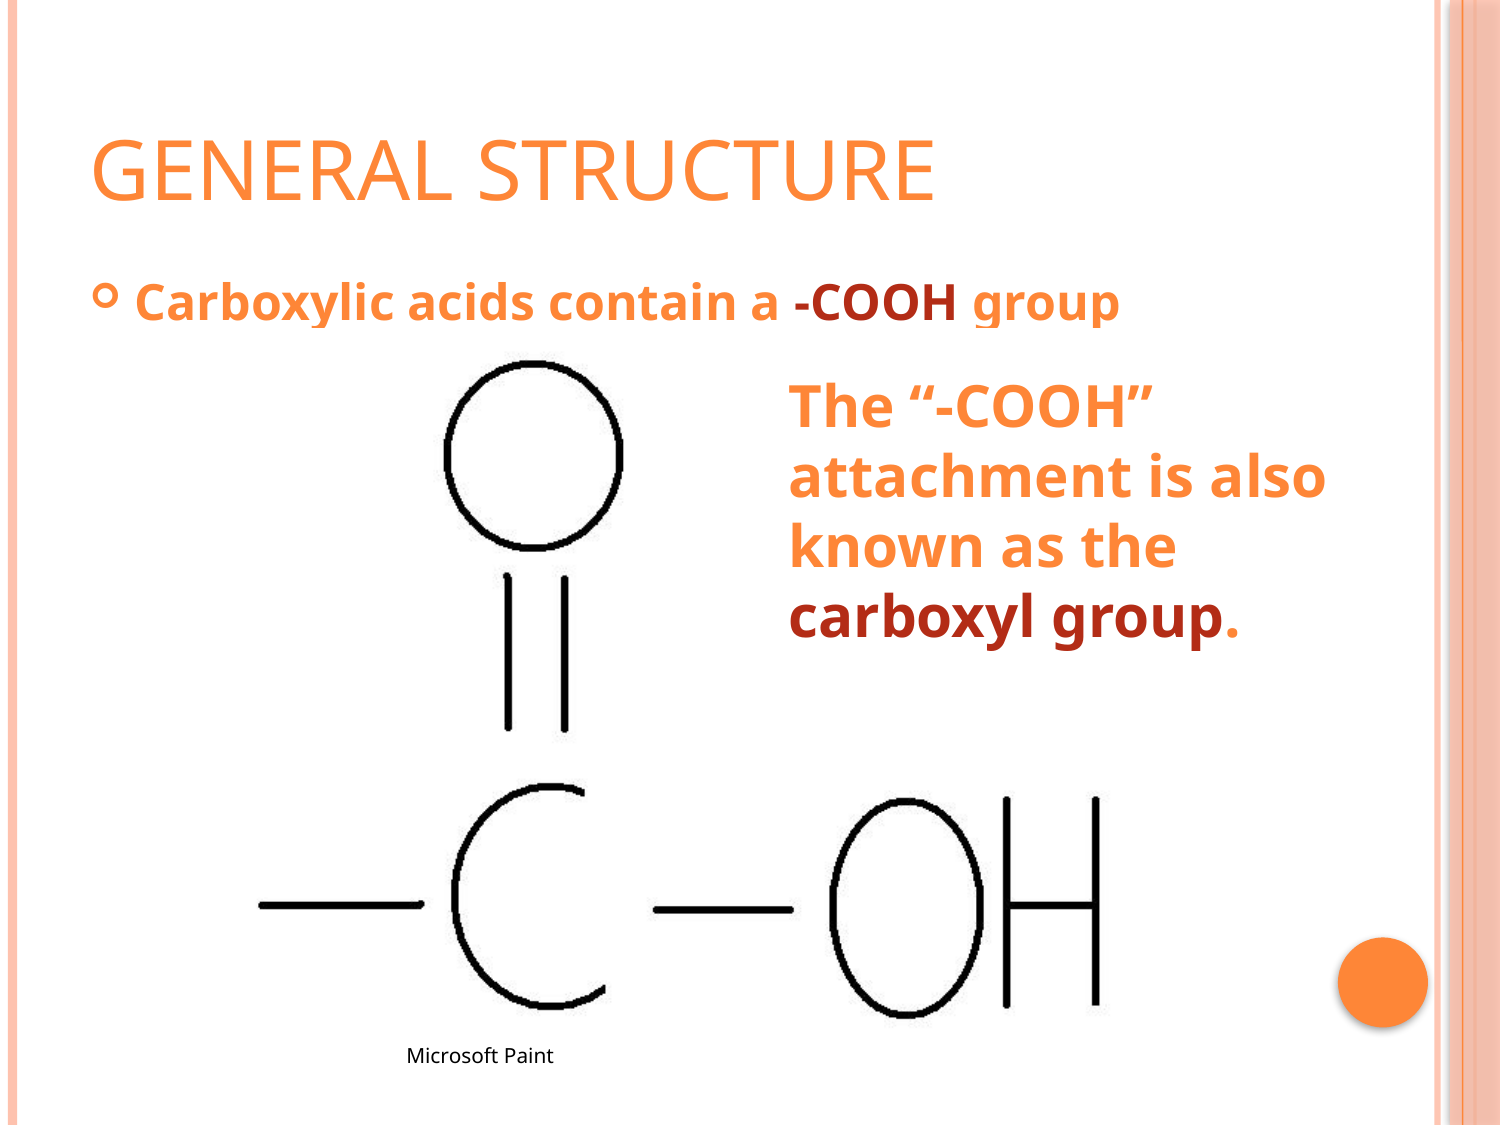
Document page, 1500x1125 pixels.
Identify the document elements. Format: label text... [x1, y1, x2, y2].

title General Structure [75, 45, 1300, 233]
text_box The “-COOH” attachment is also known as the carboxyl group. [1169, 361, 1353, 657]
list Carboxylic acids contain a -COOH group [75, 262, 1300, 1062]
picture [158, 325, 1164, 1098]
